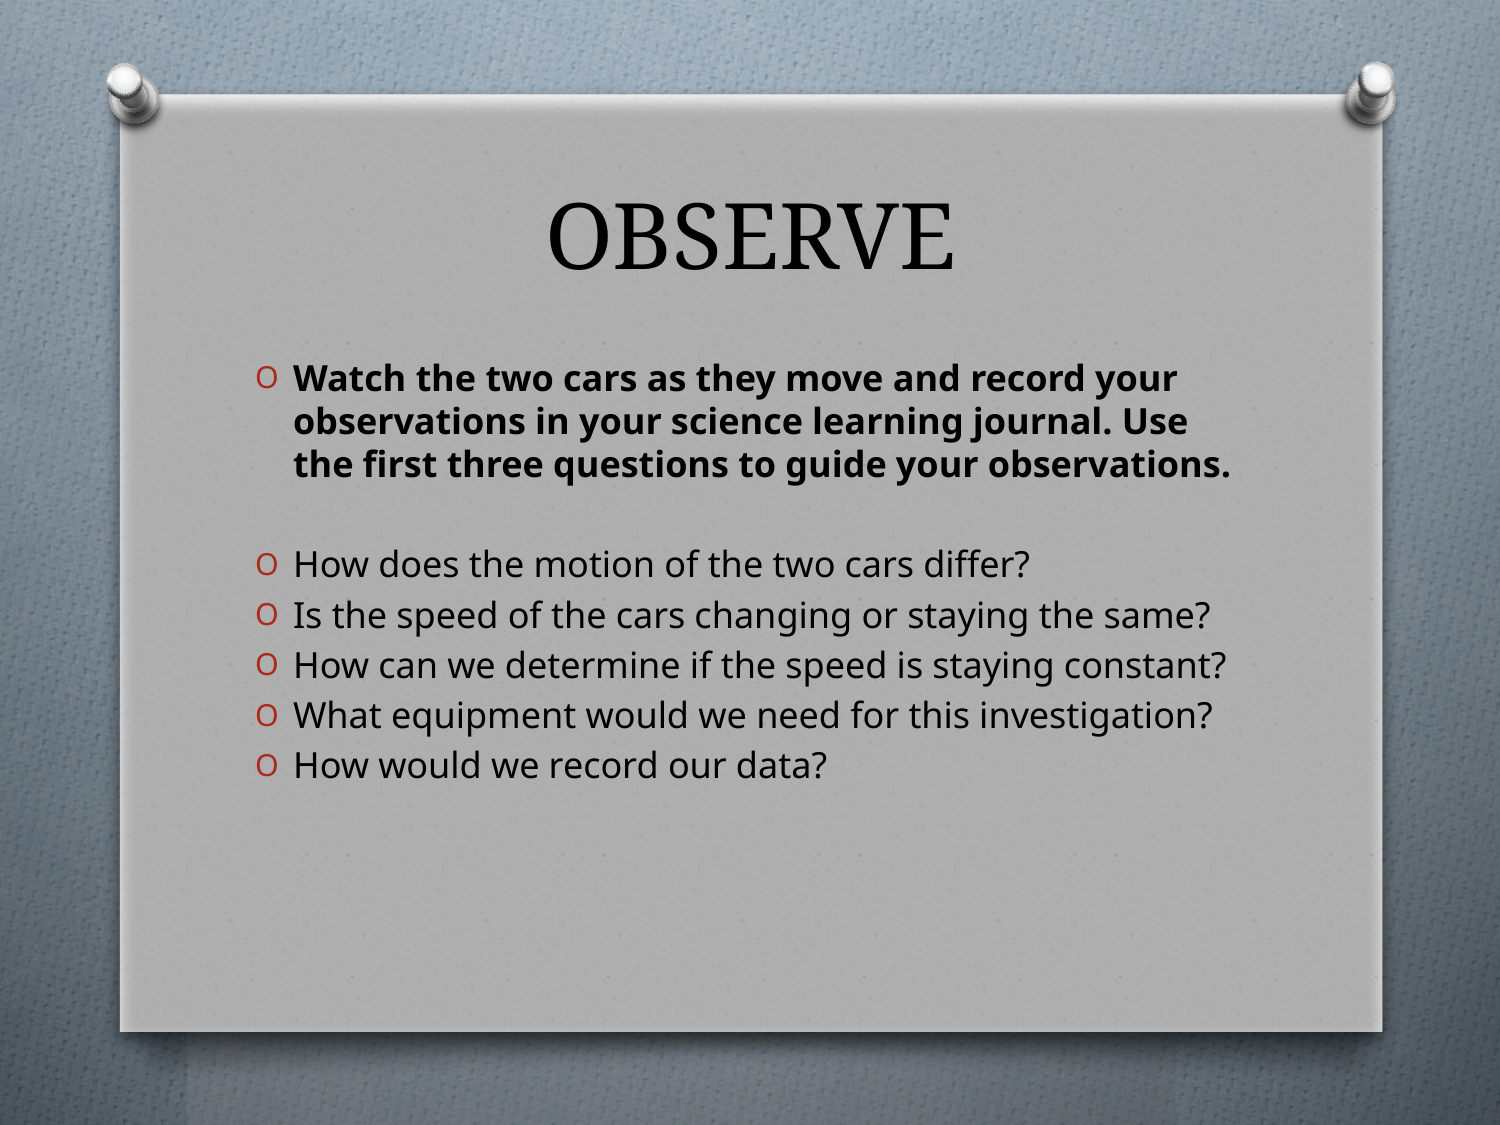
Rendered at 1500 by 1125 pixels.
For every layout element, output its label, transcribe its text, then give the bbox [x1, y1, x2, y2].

list Watch the two cars as they move and record your observations in your science learning journal. Use the first three questions to guide your observations. How does the motion of the two cars differ? Is the speed of the cars changing or staying the same? How can we determine if the speed is staying constant? What equipment would we need for this investigation? How would we record our data? [240, 347, 1257, 939]
title OBSERVE [179, 134, 1323, 332]
picture [1317, 35, 1439, 156]
picture [75, 29, 198, 153]
